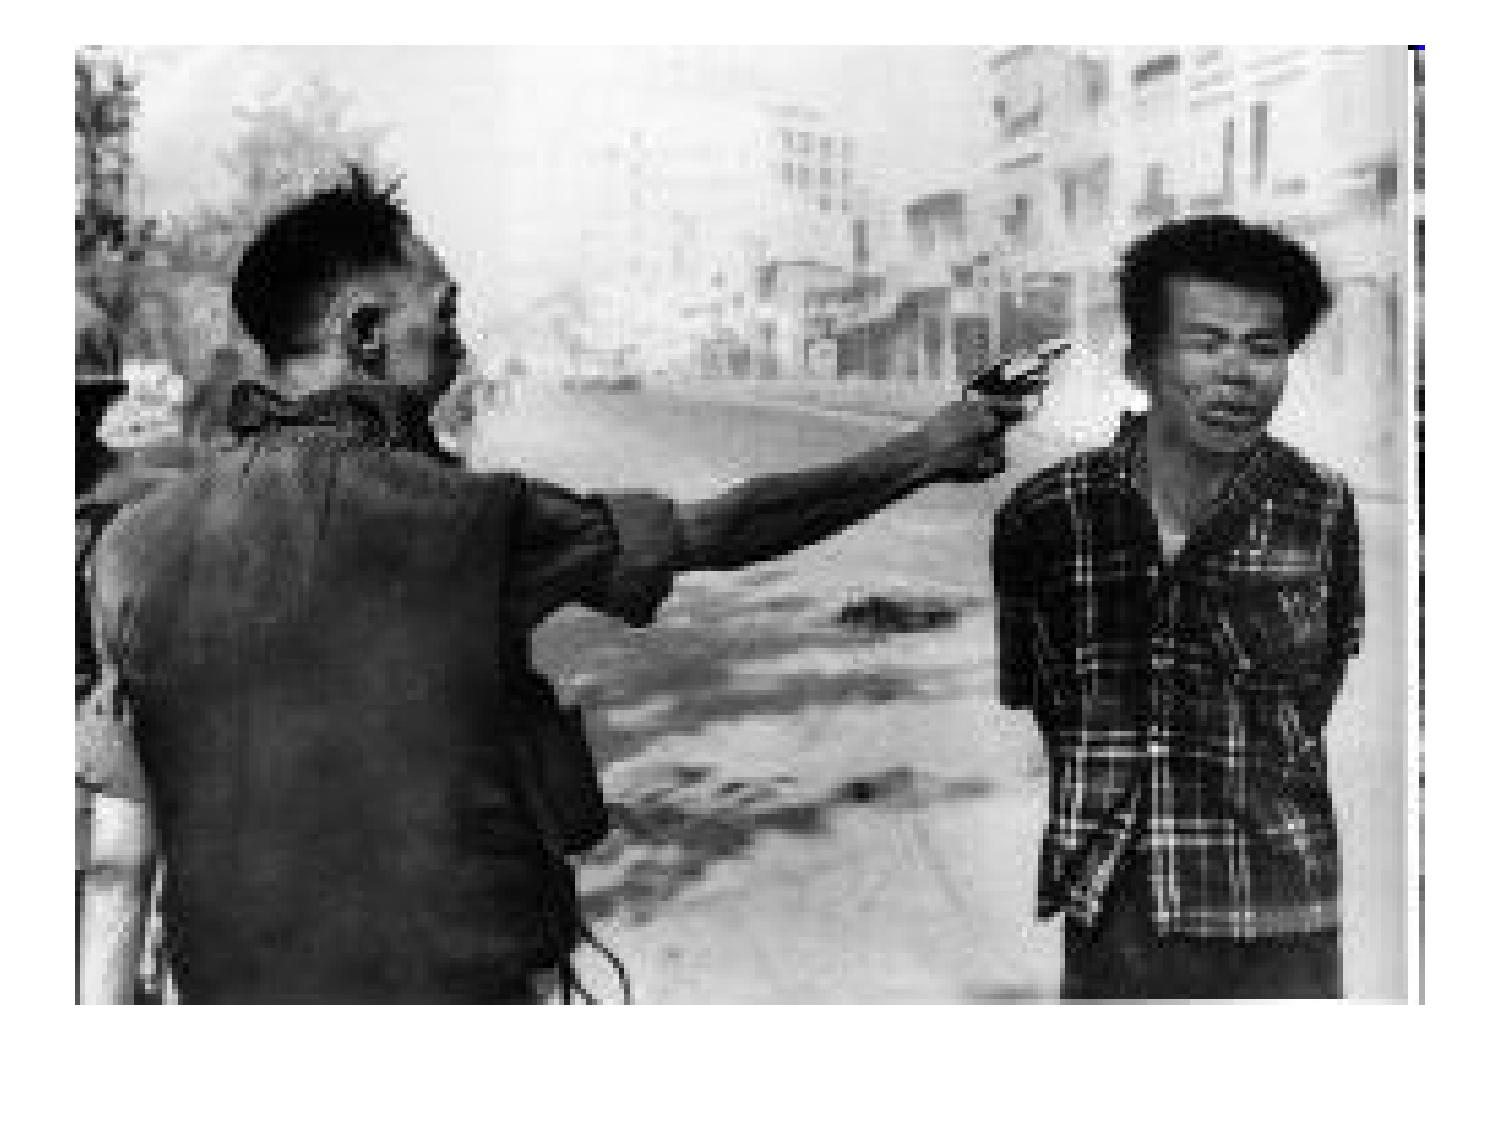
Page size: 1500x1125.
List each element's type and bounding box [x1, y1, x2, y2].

picture [74, 44, 1426, 1006]
